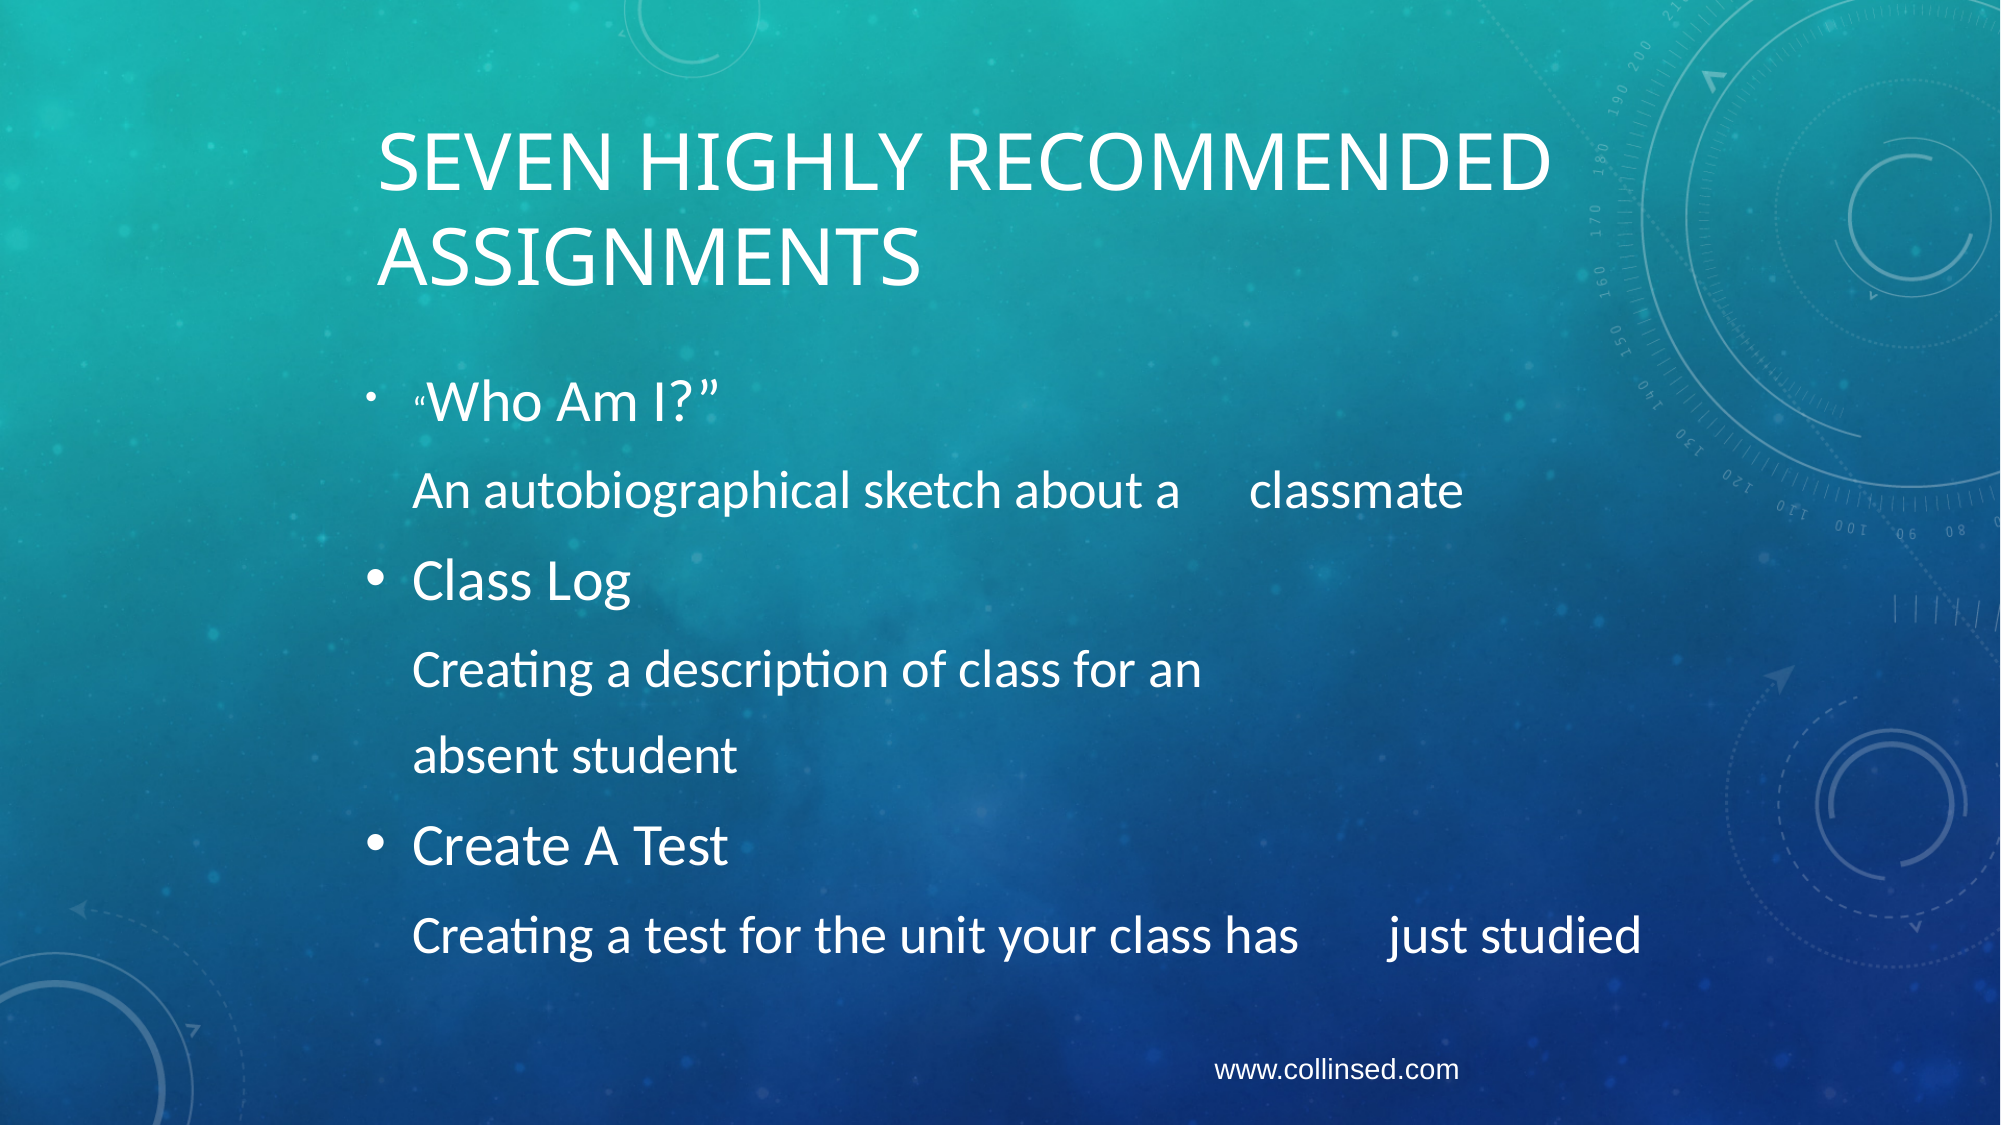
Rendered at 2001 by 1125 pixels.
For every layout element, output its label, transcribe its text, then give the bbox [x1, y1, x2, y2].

list “Who Am I?” An autobiographical sketch about a classmate Class Log Creating a description of class for an absent student Create A Test Creating a test for the unit your class has just studied [349, 324, 1663, 1001]
title Seven Highly Recommended Assignments [362, 112, 1750, 300]
picture [0, 0, 2001, 1125]
text_box www.collinsed.com [1024, 1037, 1475, 1113]
